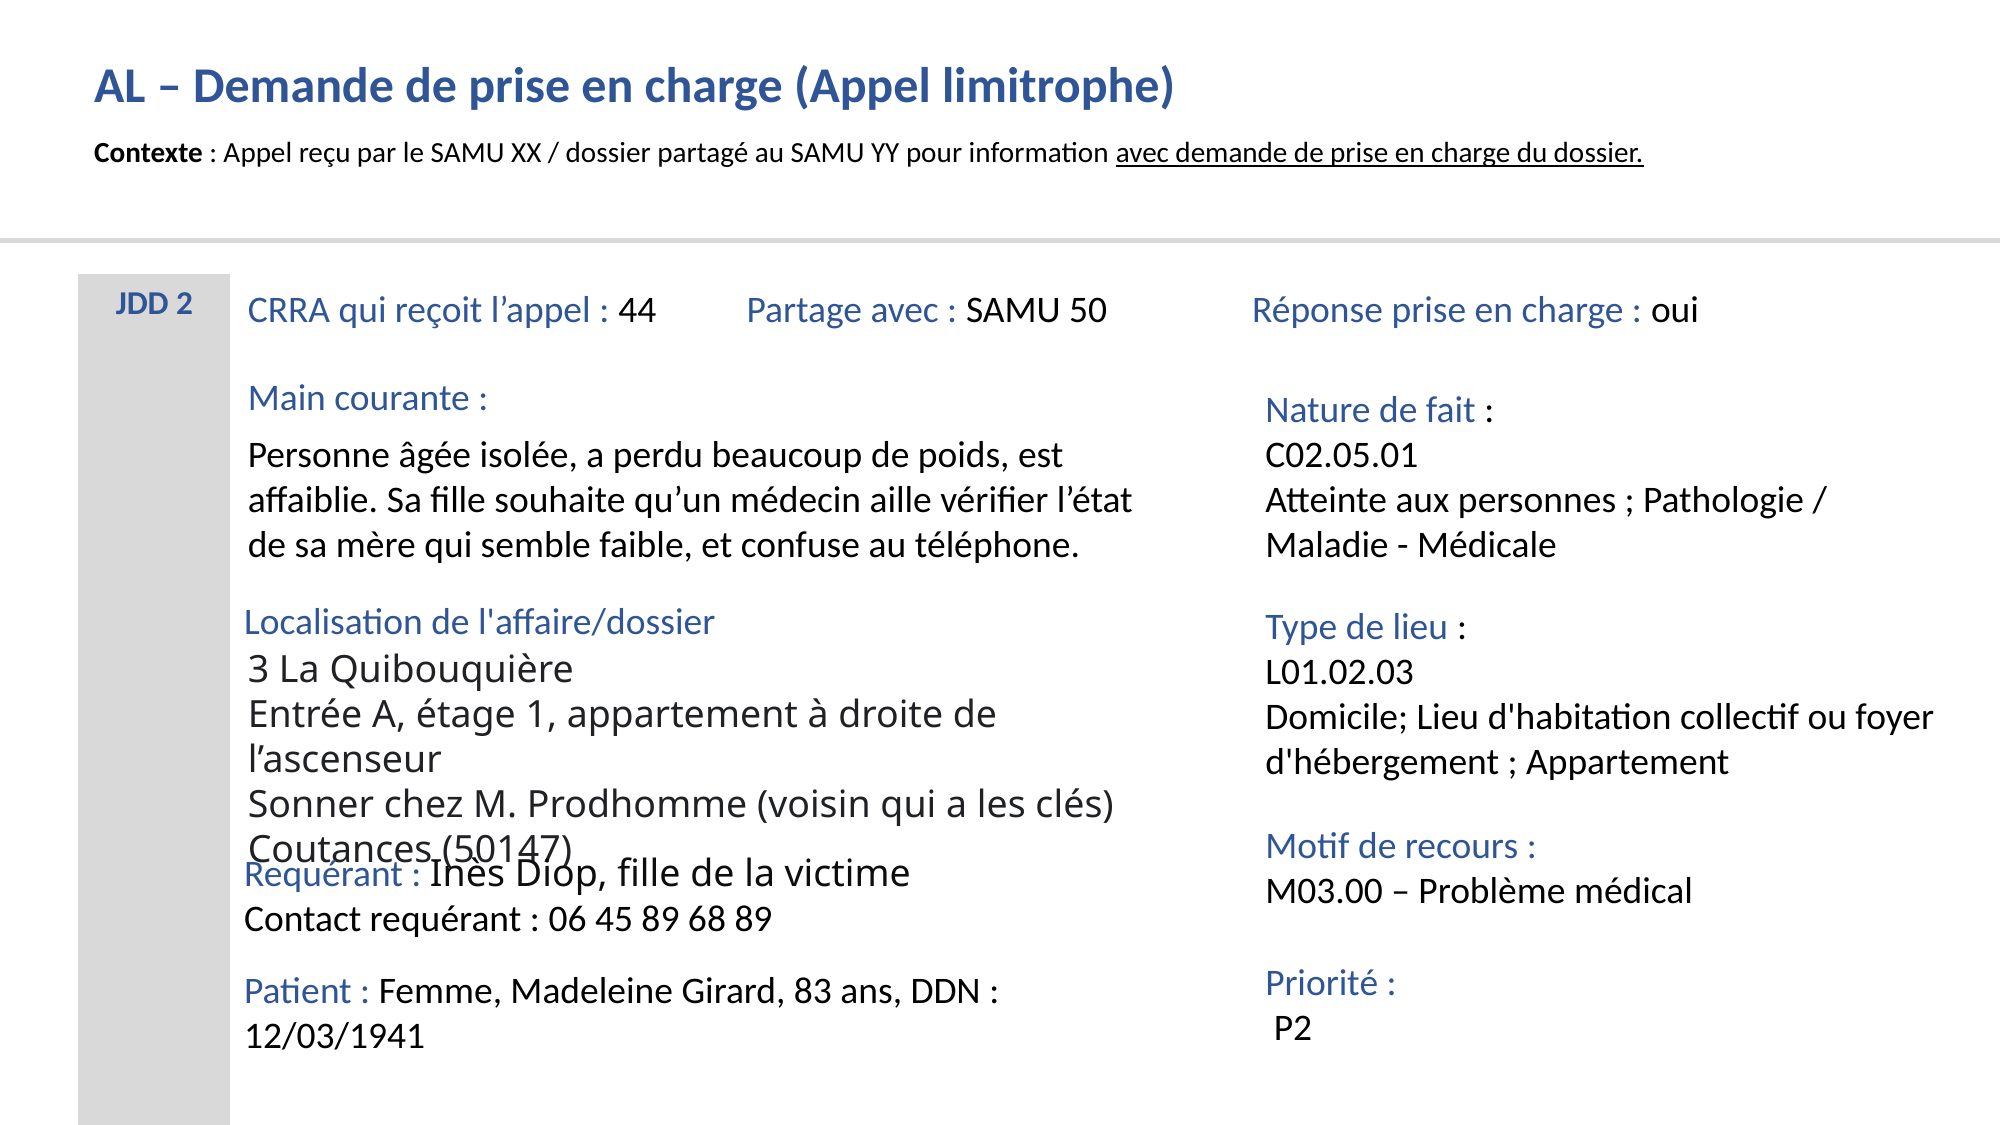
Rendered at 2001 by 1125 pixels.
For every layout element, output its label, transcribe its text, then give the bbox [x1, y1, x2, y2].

text_box Patient : Femme, Madeleine Girard, 83 ans, DDN : 12/03/1941 [229, 958, 1174, 1064]
text_box Localisation de l'affaire/dossier [229, 589, 1080, 650]
text_box Main courante : [233, 365, 1234, 425]
text_box Personne âgée isolée, a perdu beaucoup de poids, est affaiblie. Sa fille souhaite qu’un médecin aille vérifier l’état de sa mère qui semble faible, et confuse au téléphone. [233, 425, 1174, 573]
text_box Contexte : Appel reçu par le SAMU XX / dossier partagé au SAMU YY pour information avec demande de prise en charge du dossier. [79, 126, 1921, 176]
text_box Motif de recours : M03.00 – Problème médical [1250, 813, 1969, 919]
text_box Priorité : P2 [1250, 950, 1969, 1056]
text_box Type de lieu : L01.02.03 Domicile; Lieu d'habitation collectif ou foyer d'hébergement ; Appartement [1250, 595, 1969, 790]
text_box Réponse prise en charge : oui [1237, 277, 1853, 337]
text_box Partage avec : SAMU 50 [731, 277, 1234, 337]
text_box Nature de fait : C02.05.01 Atteinte aux personnes ; Pathologie / Maladie - Médicale [1250, 377, 1969, 595]
text_box AL – Demande de prise en charge (Appel limitrophe) [79, 45, 1251, 120]
text_box Requérant : Inès Diop, fille de la victime Contact requérant : 06 45 89 68 89 [229, 841, 1174, 947]
text_box 3 La Quibouquière Entrée A, étage 1, appartement à droite de l’ascenseur Sonner chez M. Prodhomme (voisin qui a les clés) Coutances (50147) [233, 637, 1174, 841]
text_box CRRA qui reçoit l’appel : 44 [233, 277, 731, 337]
text_box JDD 2 [78, 274, 230, 1125]
